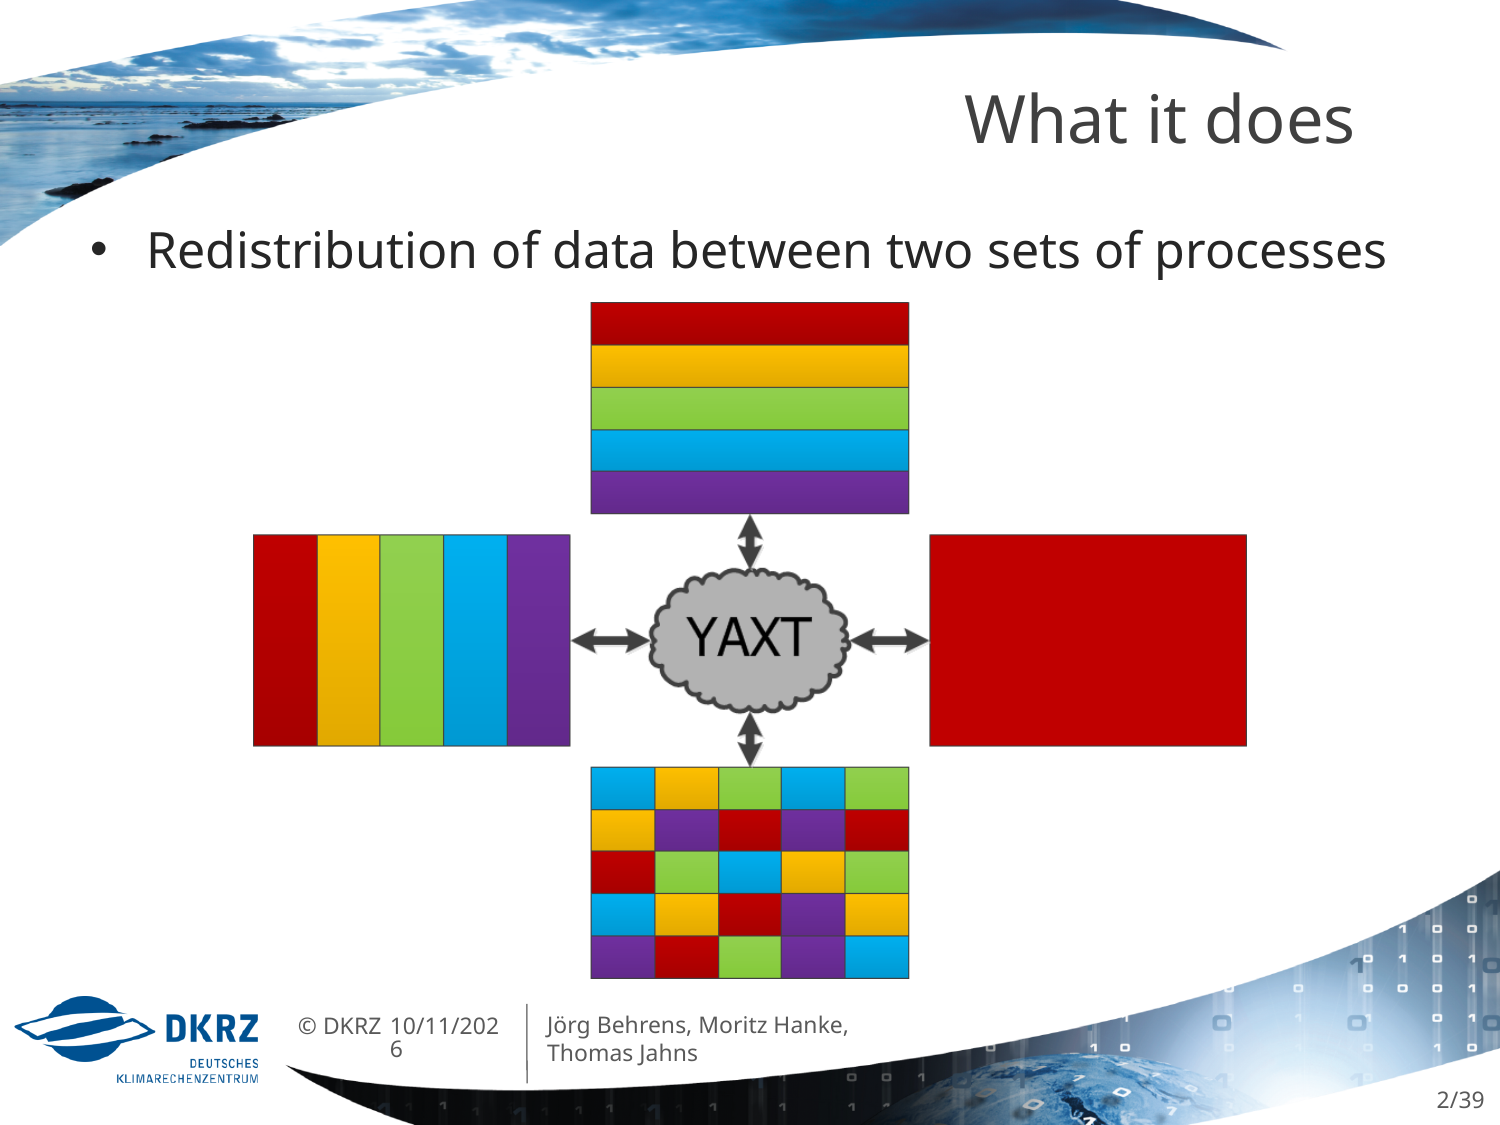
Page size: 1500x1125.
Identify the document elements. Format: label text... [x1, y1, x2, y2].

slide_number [375, 1004, 528, 1052]
picture [14, 996, 258, 1083]
picture [0, 0, 1288, 246]
title What it does [480, 70, 1372, 165]
footer Jörg Behrens, Moritz Hanke, Thomas Jahns [532, 1003, 884, 1082]
list Redistribution of data between two sets of processes [74, 210, 1426, 882]
picture [253, 302, 1500, 1125]
slide_number 2 [1333, 1078, 1465, 1125]
